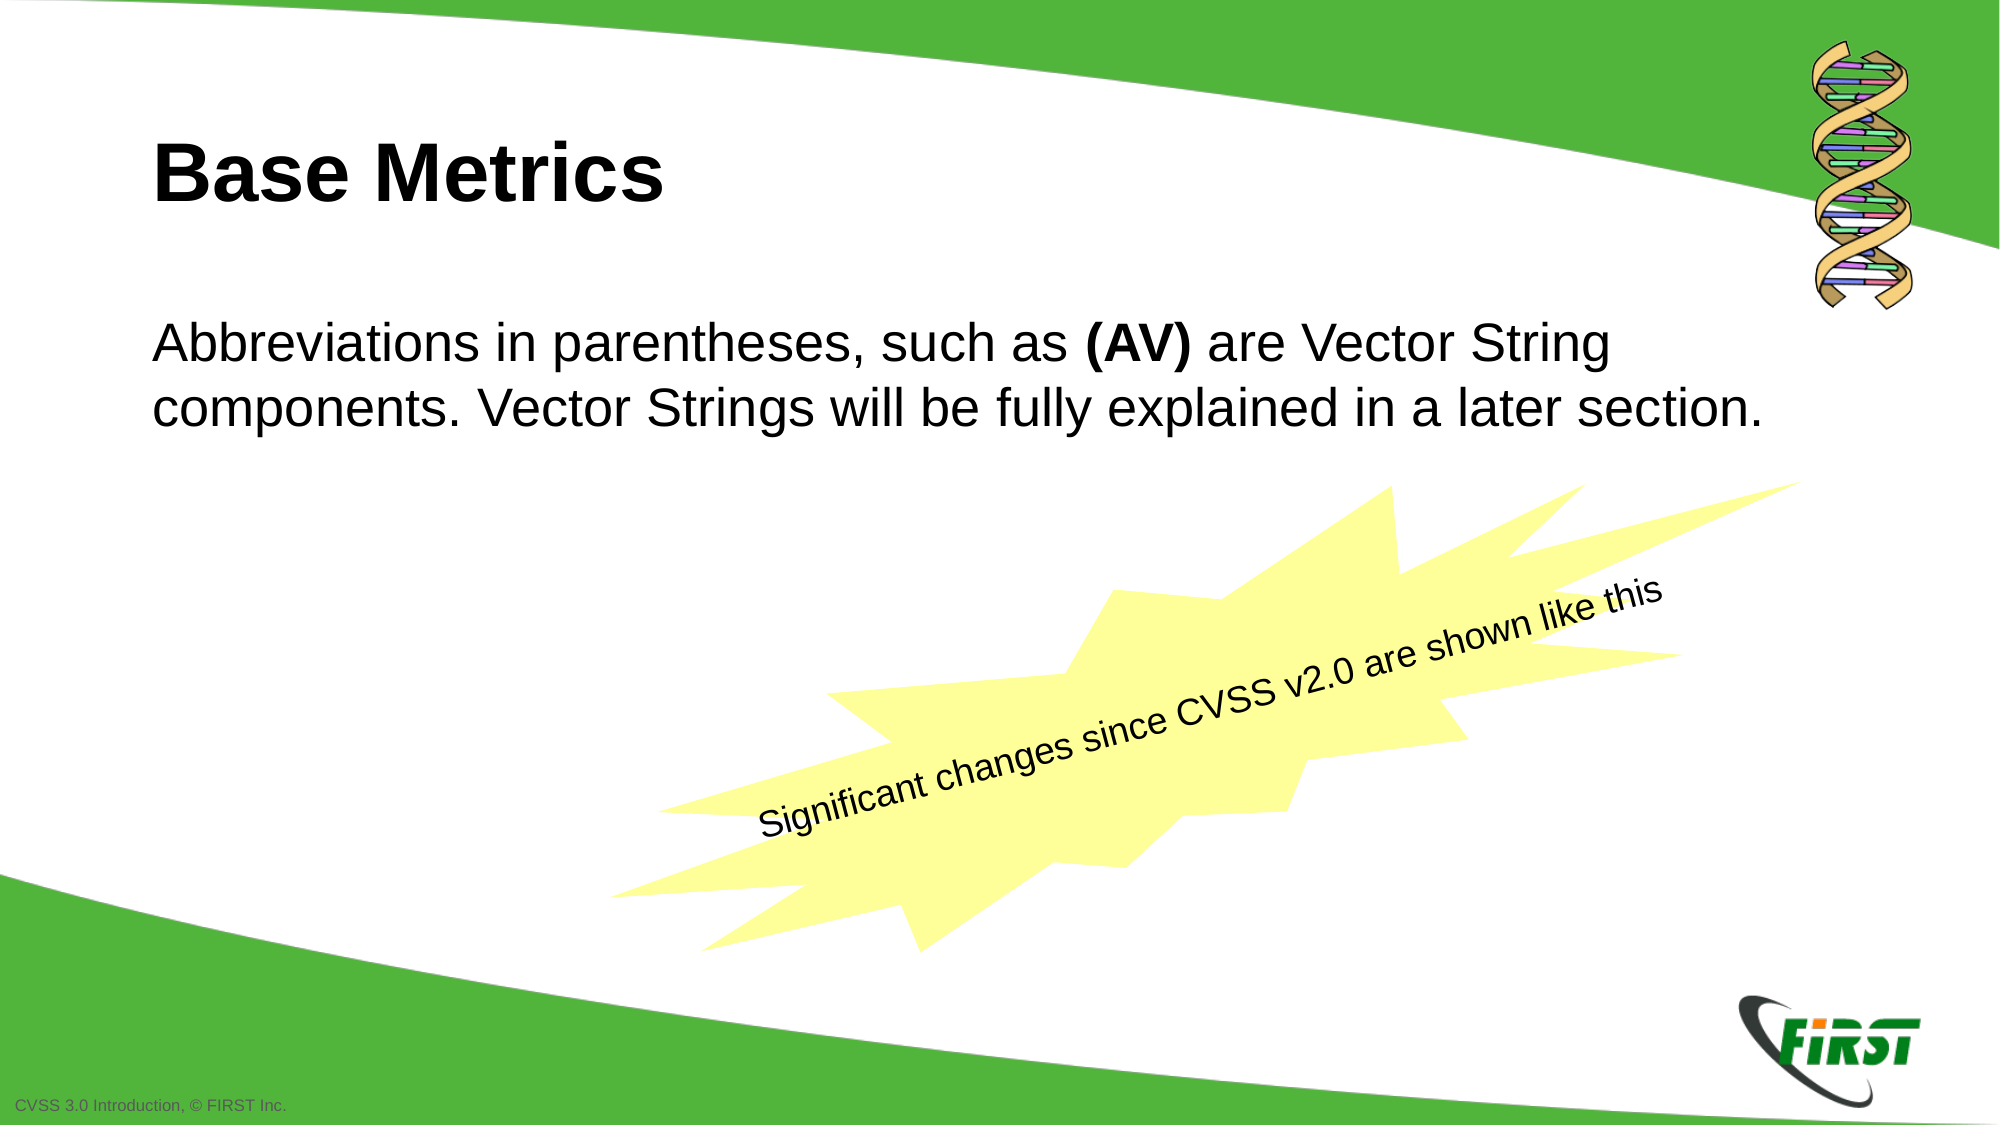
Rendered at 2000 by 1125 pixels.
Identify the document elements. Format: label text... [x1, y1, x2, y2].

picture [0, 0, 2000, 1125]
text_box Abbreviations in parentheses, such as (AV) are Vector String components. Vector Strings will be fully explained in a later section. [137, 299, 1863, 1014]
text_box Significant changes since CVSS v2.0 are shown like this [609, 481, 1802, 953]
text_box Base Metrics [137, 59, 1794, 278]
